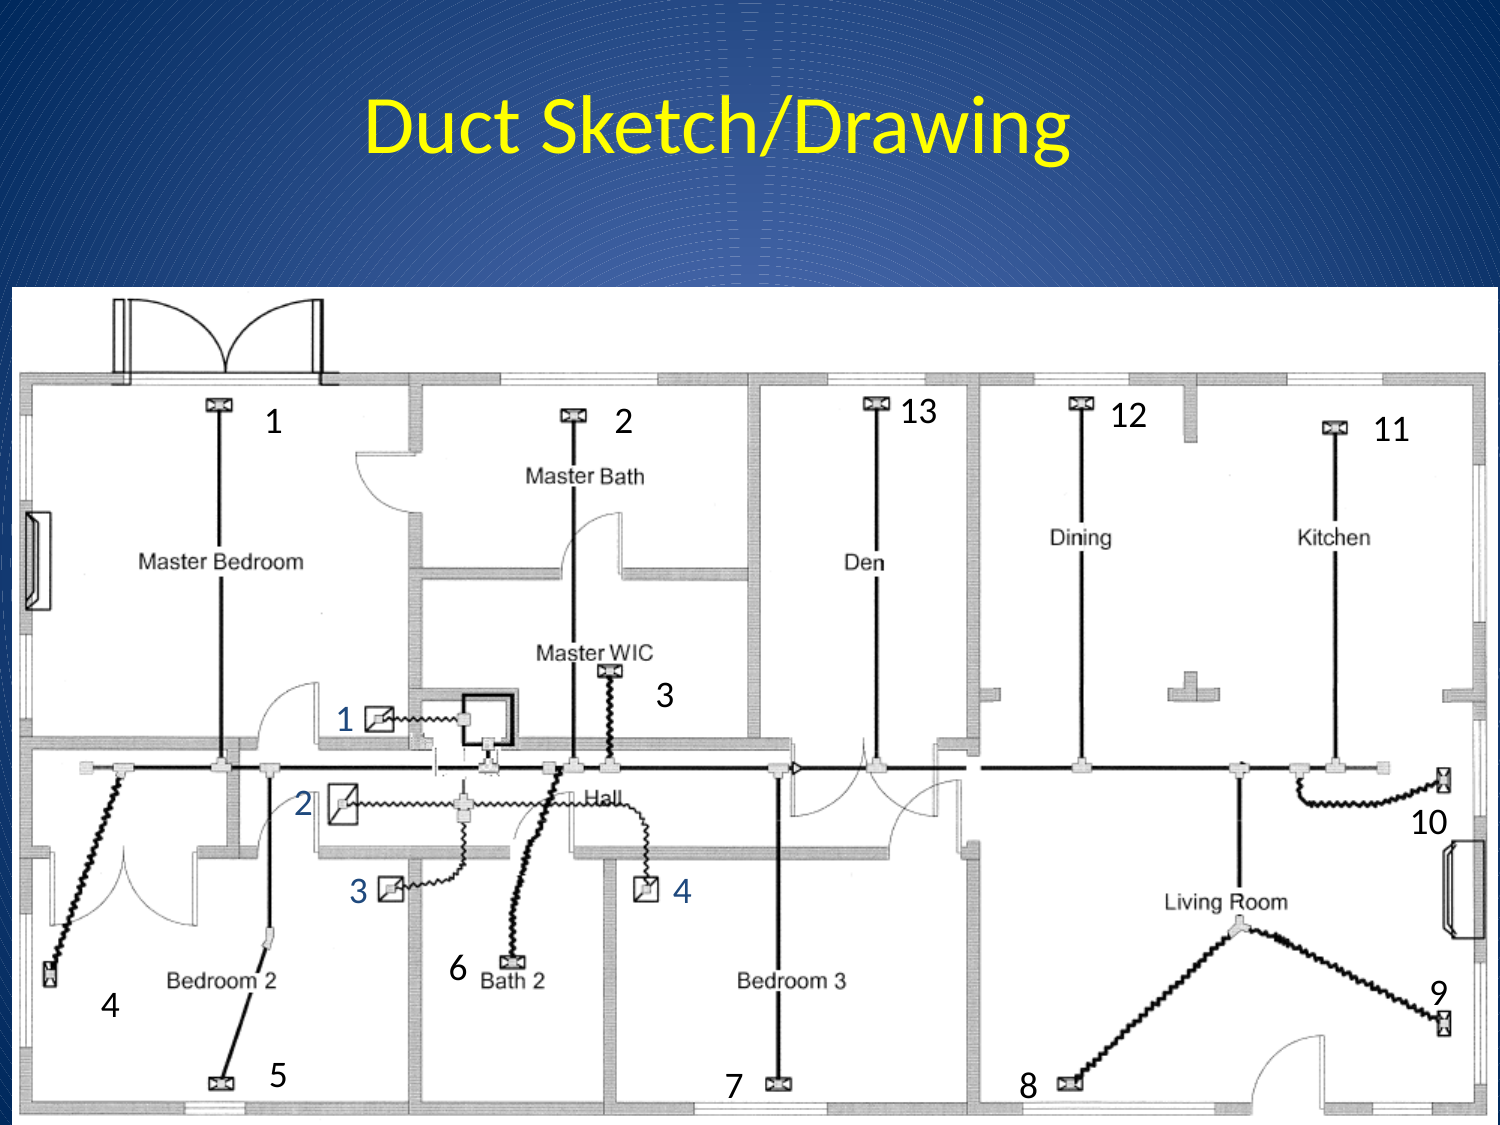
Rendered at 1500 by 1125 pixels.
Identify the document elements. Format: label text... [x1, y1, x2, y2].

text_box Duct Sketch/Drawing [348, 62, 1087, 178]
picture [12, 287, 1499, 1125]
